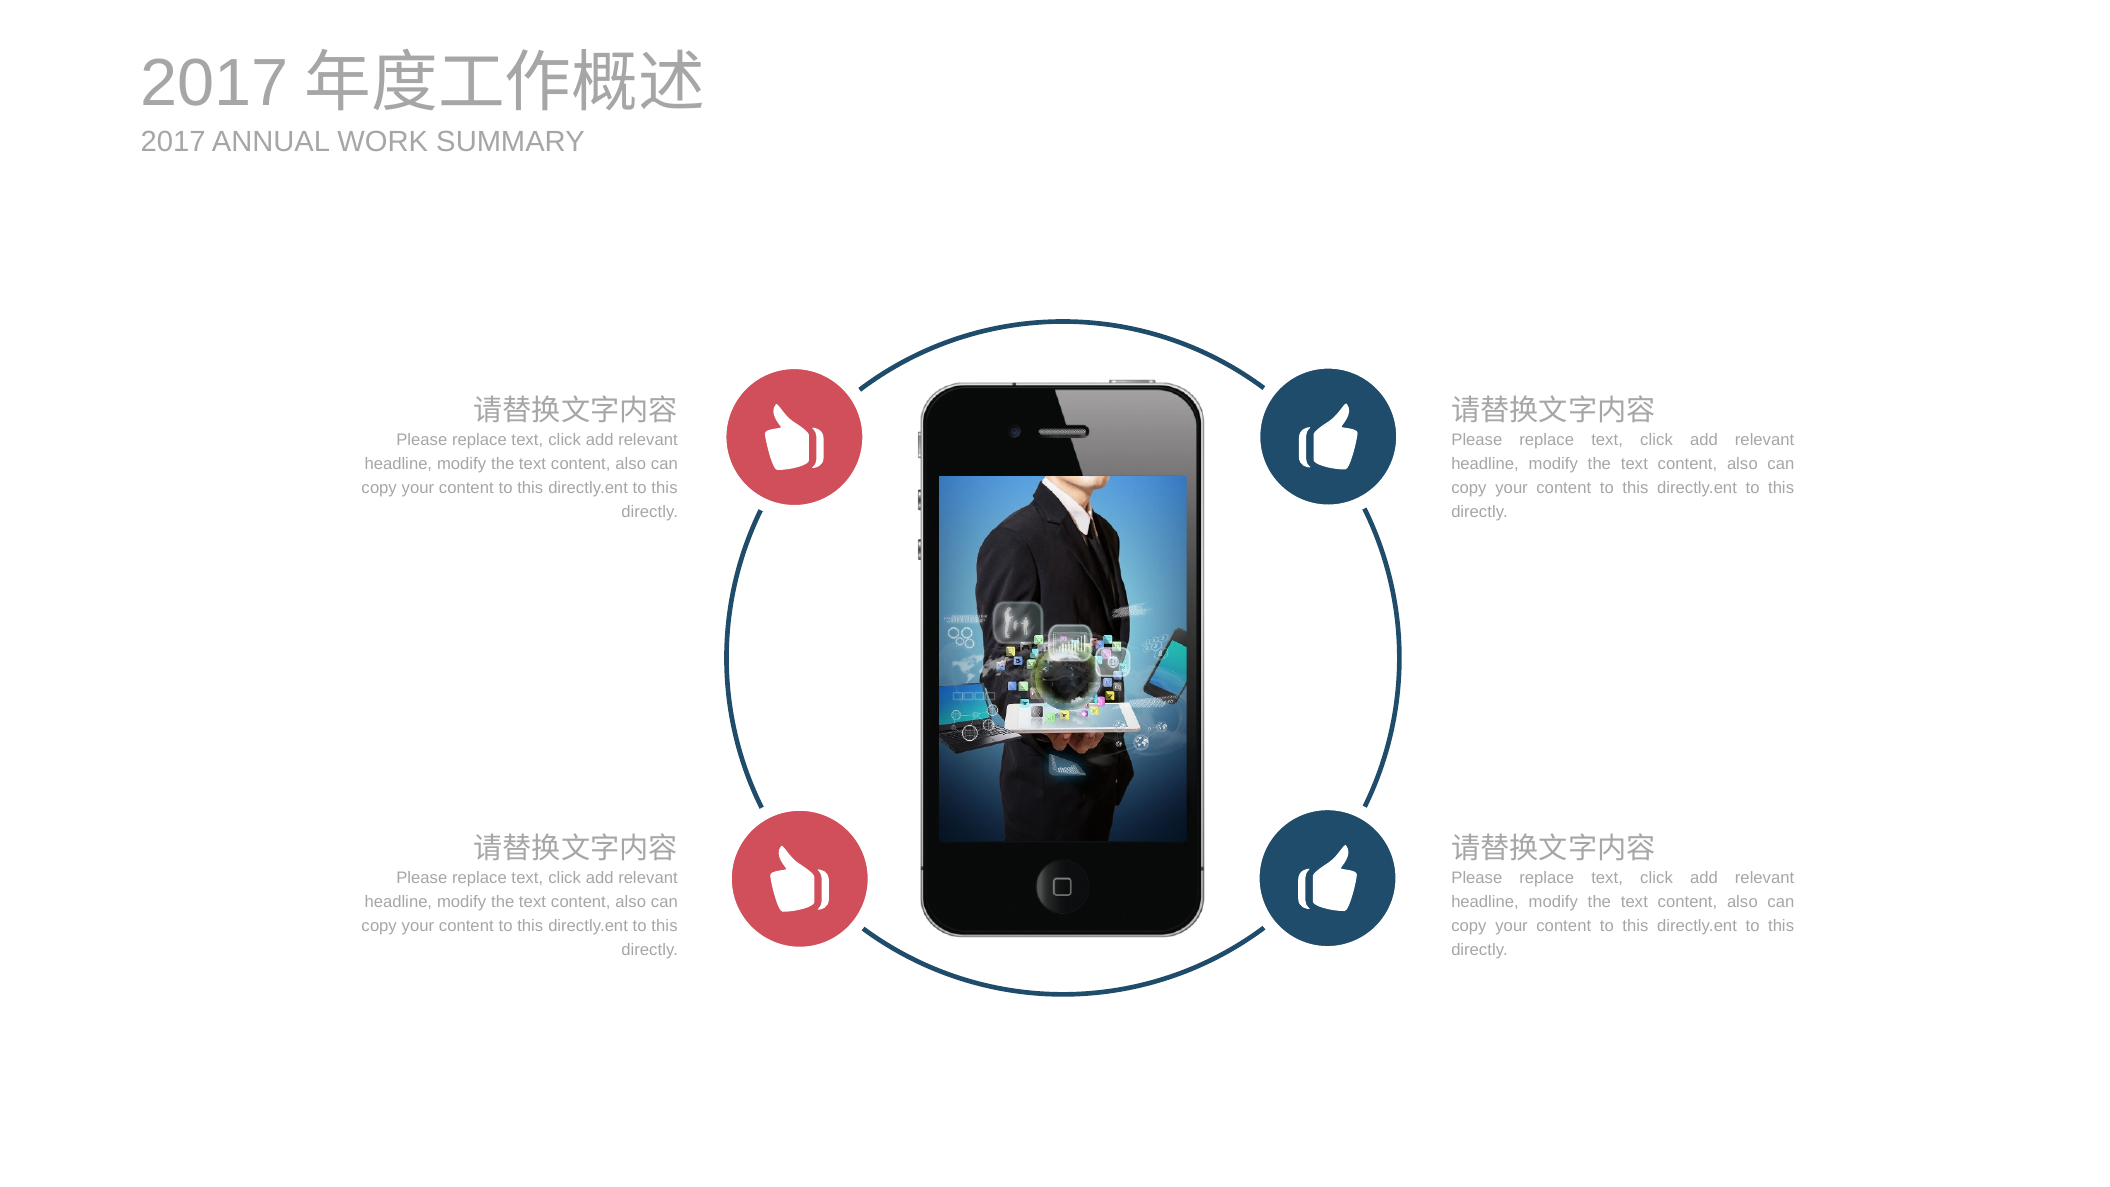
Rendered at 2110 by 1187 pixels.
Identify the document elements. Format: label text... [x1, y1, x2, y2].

text_box 2017 ANNUAL WORK SUMMARY [140, 122, 602, 158]
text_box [908, 377, 1218, 939]
text_box Please replace text, click add relevant headline, modify the text content, also can copy your content to this directly.ent to this directly. [1436, 417, 1810, 535]
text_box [720, 362, 869, 512]
text_box Please replace text, click add relevant headline, modify the text content, also can copy your content to this directly.ent to this directly. [319, 856, 693, 973]
text_box [725, 320, 1401, 996]
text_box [725, 804, 874, 953]
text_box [1253, 803, 1402, 953]
text_box 请替换文字内容 [402, 376, 693, 417]
text_box 请替换文字内容 [1436, 814, 1727, 856]
text_box 请替换文字内容 [402, 814, 693, 856]
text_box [1254, 362, 1403, 511]
text_box Please replace text, click add relevant headline, modify the text content, also can copy your content to this directly.ent to this directly. [1436, 856, 1810, 973]
text_box Please replace text, click add relevant headline, modify the text content, also can copy your content to this directly.ent to this directly. [319, 417, 693, 535]
text_box 2017年度工作概述 [140, 38, 789, 119]
text_box 请替换文字内容 [1436, 376, 1727, 417]
